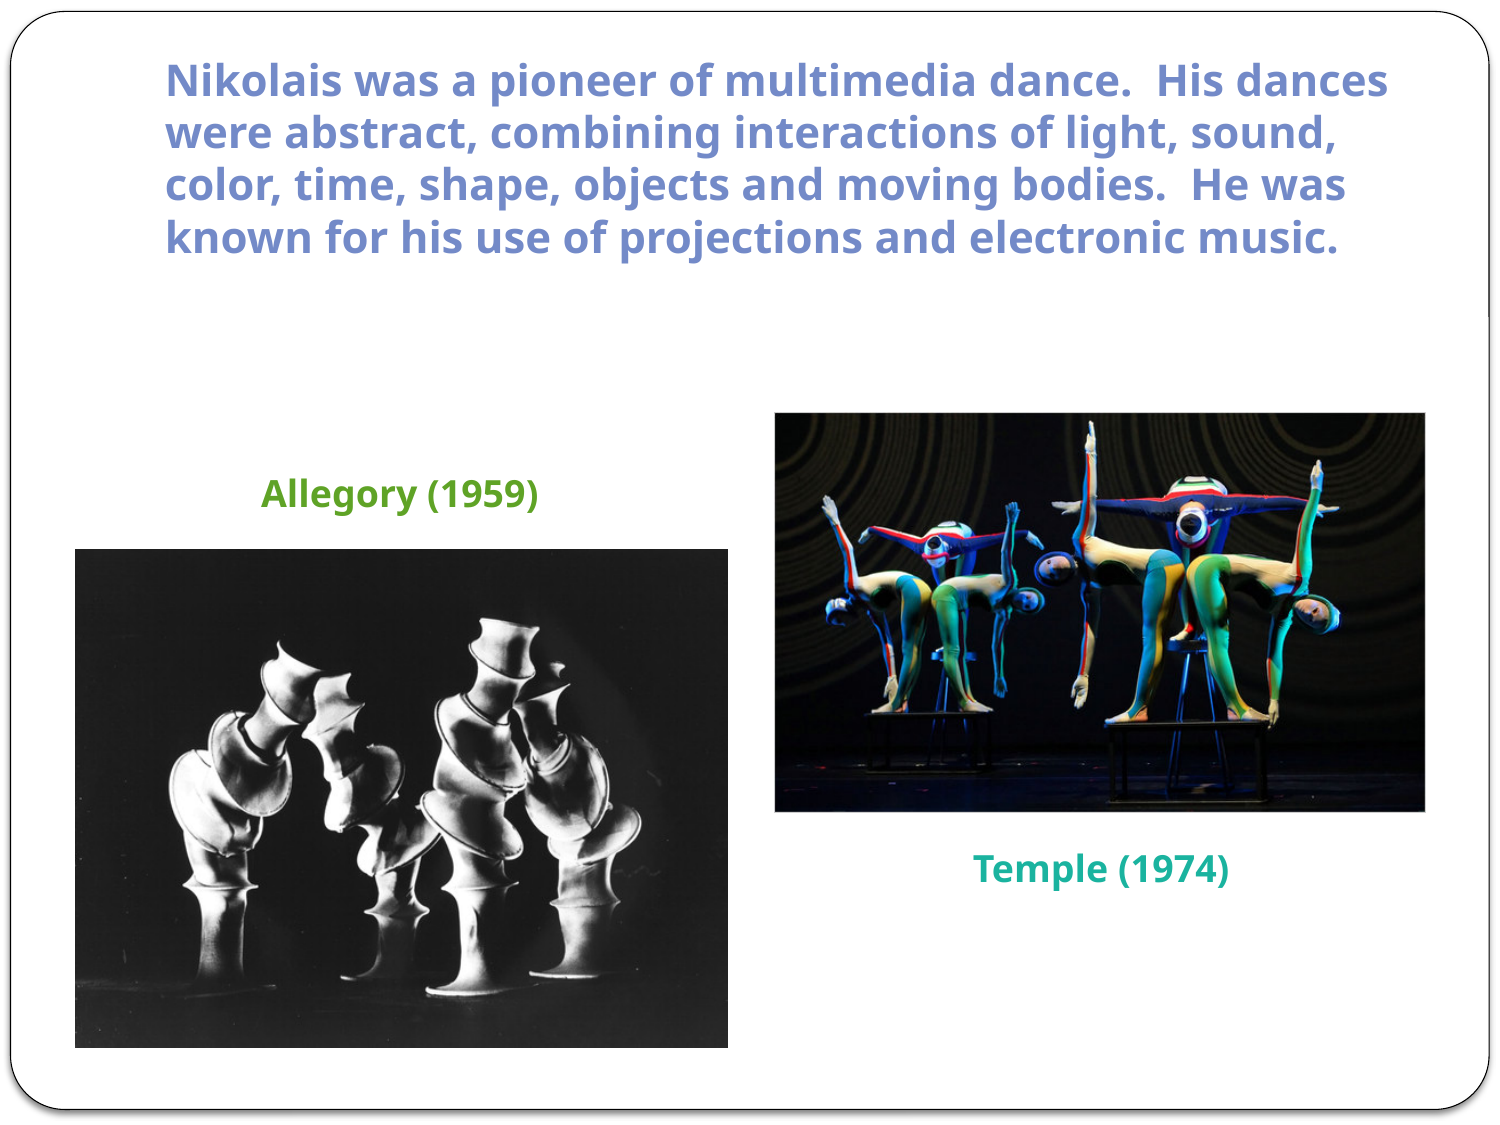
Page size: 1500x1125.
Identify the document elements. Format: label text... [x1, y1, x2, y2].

title Nikolais was a pioneer of multimedia dance. His dances were abstract, combining interactions of light, sound, color, time, shape, objects and moving bodies. He was known for his use of projections and electronic music. [150, 45, 1425, 325]
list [74, 549, 728, 1048]
text_box Allegory (1959) [87, 462, 713, 523]
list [774, 412, 1426, 813]
text_box Temple (1974) [958, 837, 1245, 898]
